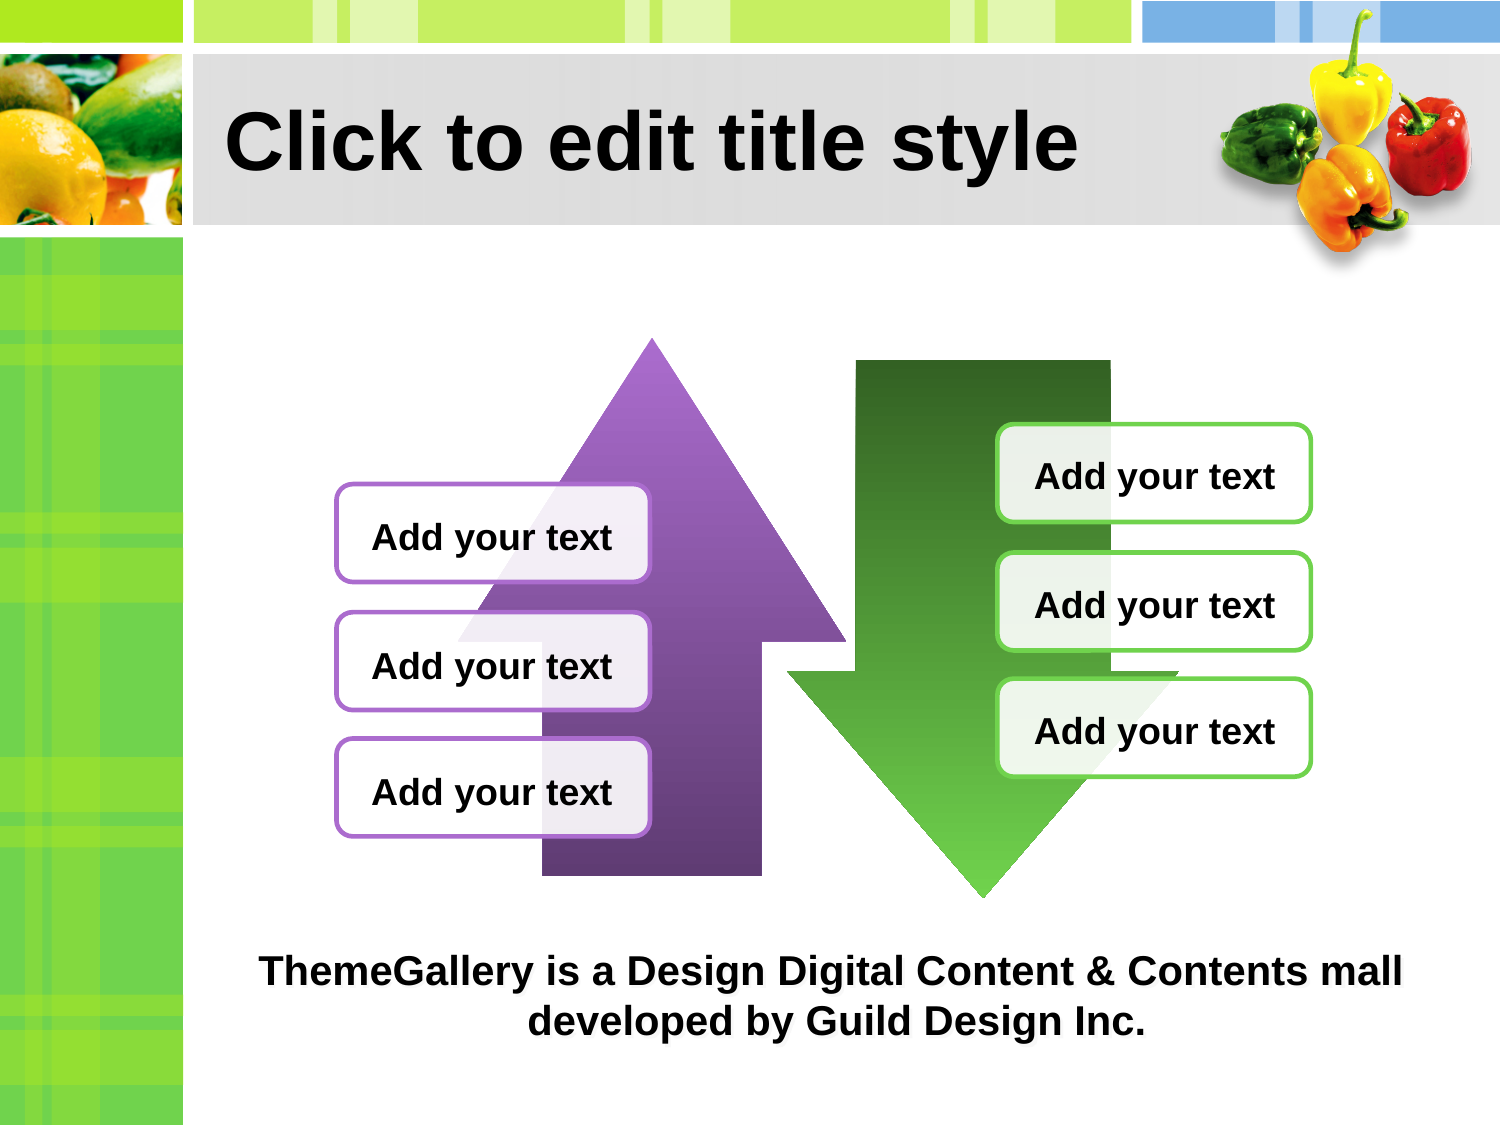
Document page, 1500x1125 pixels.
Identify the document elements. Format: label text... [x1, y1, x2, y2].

text_box Add your text [1006, 444, 1304, 505]
text_box Add your text [1006, 699, 1304, 760]
text_box [336, 738, 650, 837]
text_box [787, 359, 1180, 899]
text_box [997, 424, 1311, 523]
text_box Add your text [343, 760, 641, 821]
picture [0, 54, 182, 225]
text_box [476, 337, 846, 877]
text_box Add your text [343, 634, 641, 695]
title Click to edit title style [209, 75, 1275, 200]
text_box ThemeGallery is a Design Digital Content & Contents mall developed by Guild Design Inc. [223, 923, 1450, 1066]
picture [1207, 9, 1483, 279]
text_box [997, 552, 1311, 651]
text_box Add your text [1006, 573, 1304, 634]
text_box [336, 484, 650, 582]
text_box [336, 612, 650, 711]
text_box Add your text [343, 505, 641, 566]
text_box [997, 678, 1311, 777]
